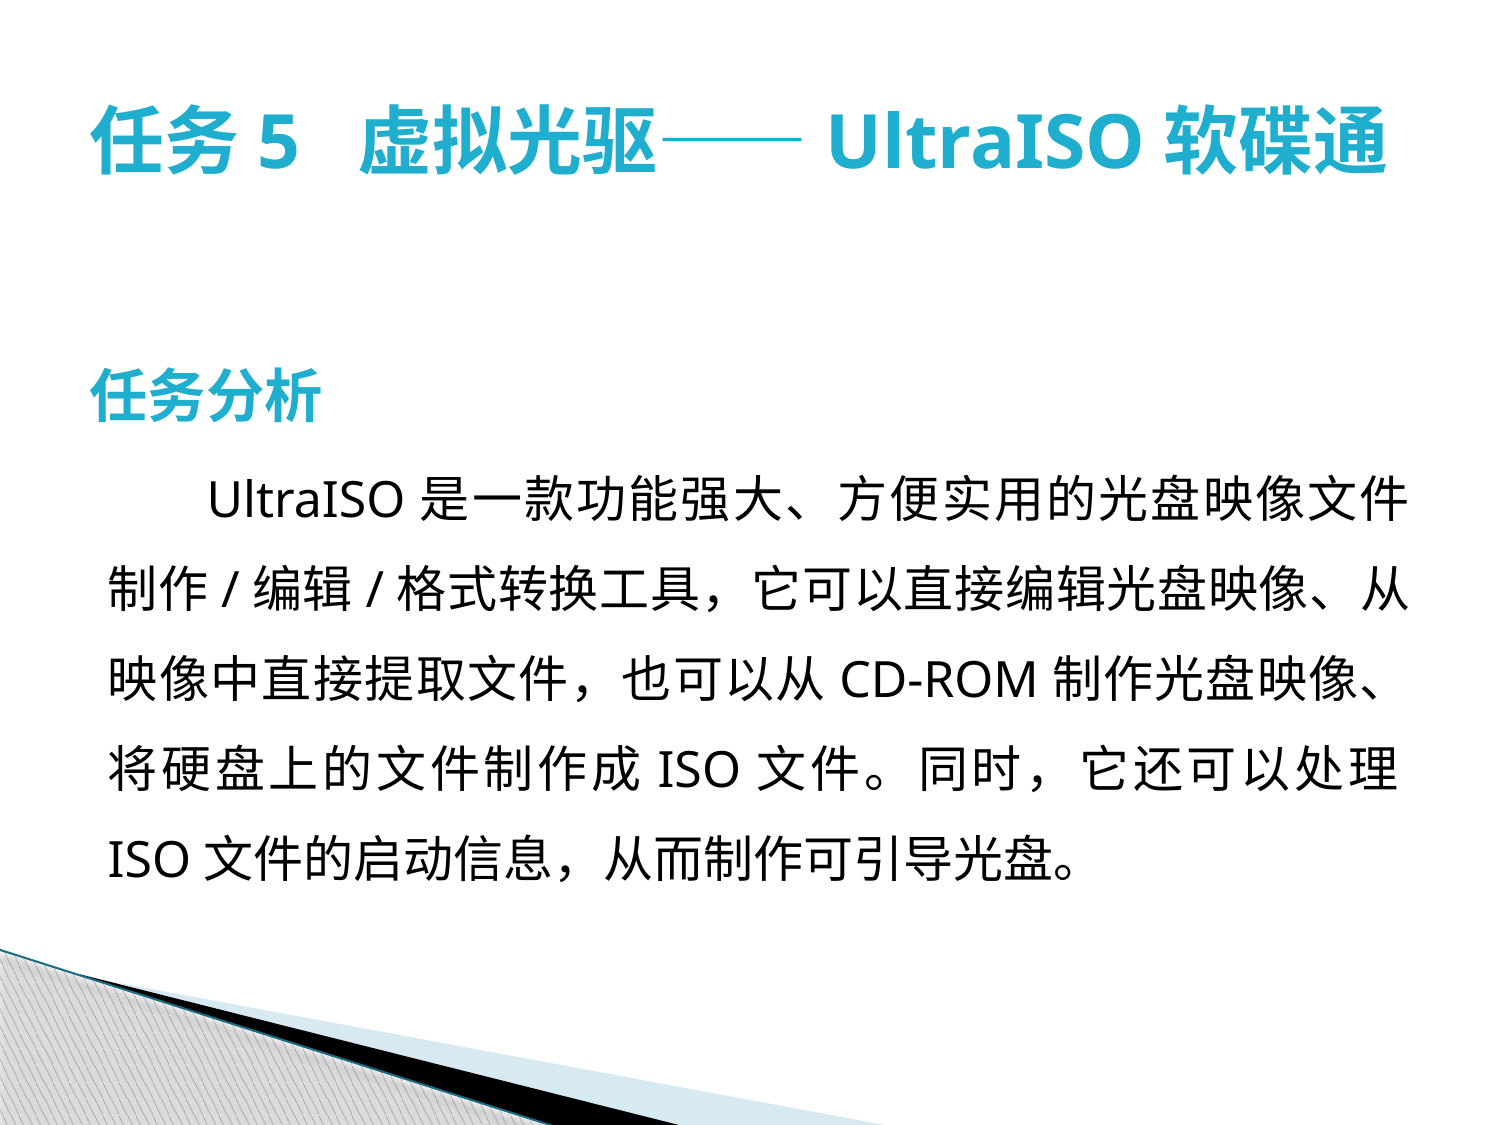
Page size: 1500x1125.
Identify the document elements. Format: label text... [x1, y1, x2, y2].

list 任务分析 UltraISO是一款功能强大、方便实用的光盘映像文件制作/编辑/格式转换工具，它可以直接编辑光盘映像、从映像中直接提取文件，也可以从CD-ROM制作光盘映像、将硬盘上的文件制作成ISO文件。同时，它还可以处理ISO文件的启动信息，从而制作可引导光盘。 [75, 309, 1425, 953]
title 任务5 虚拟光驱——UltraISO软碟通 [75, 45, 1425, 233]
